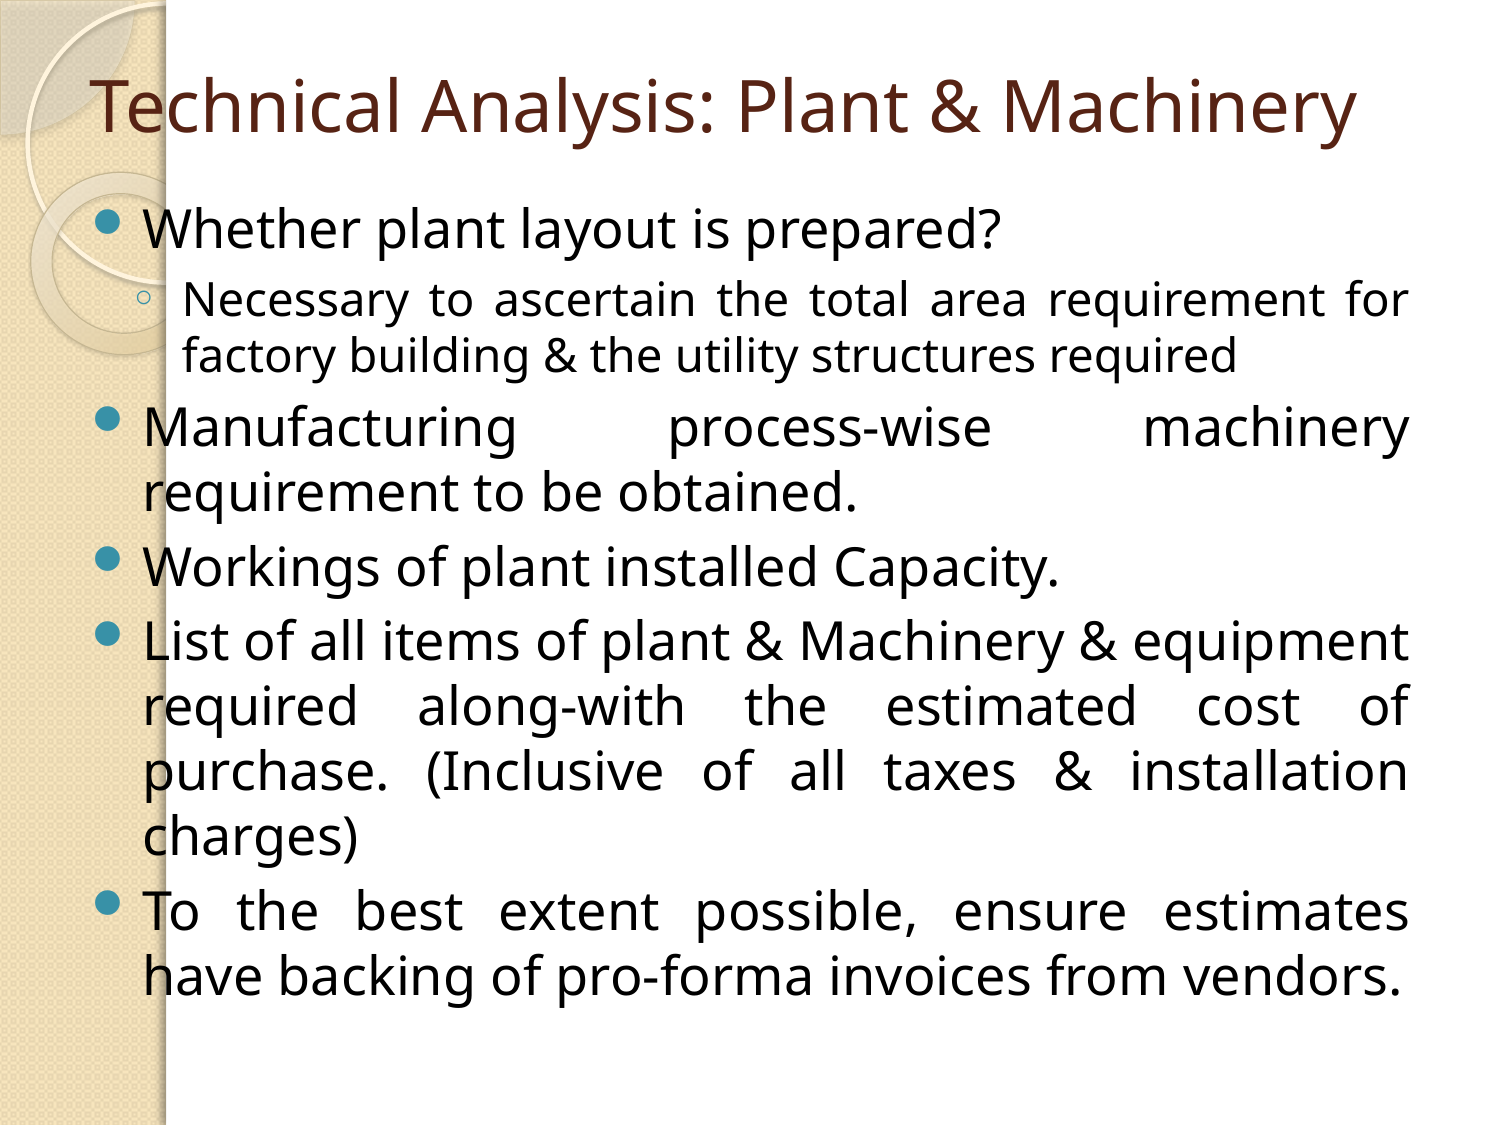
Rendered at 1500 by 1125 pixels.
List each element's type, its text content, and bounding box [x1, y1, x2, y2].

title Technical Analysis: Plant & Machinery [75, 45, 1425, 163]
list Whether plant layout is prepared? Necessary to ascertain the total area requirement for factory building & the utility structures required Manufacturing process-wise machinery requirement to be obtained. Workings of plant installed Capacity. List of all items of plant & Machinery & equipment required along-with the estimated cost of purchase. (Inclusive of all taxes & installation charges) To the best extent possible, ensure estimates have backing of pro-forma invoices from vendors. [75, 187, 1425, 1075]
